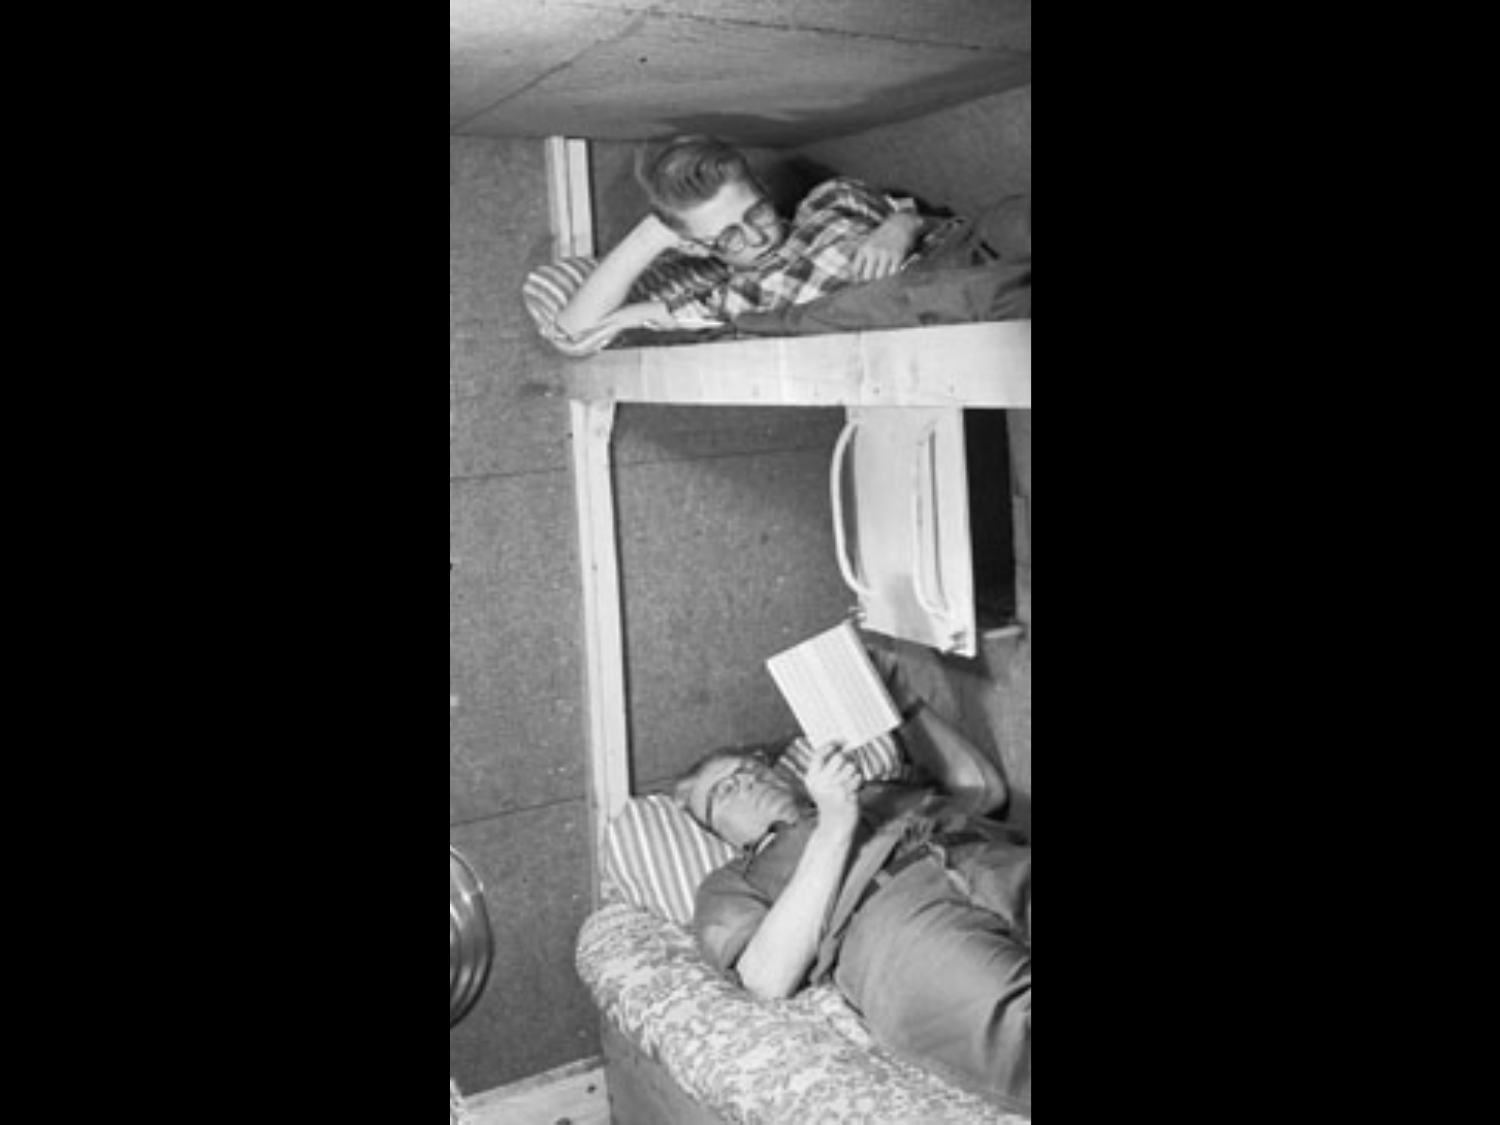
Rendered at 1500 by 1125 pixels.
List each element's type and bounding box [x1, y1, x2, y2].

picture [449, 0, 1032, 1125]
